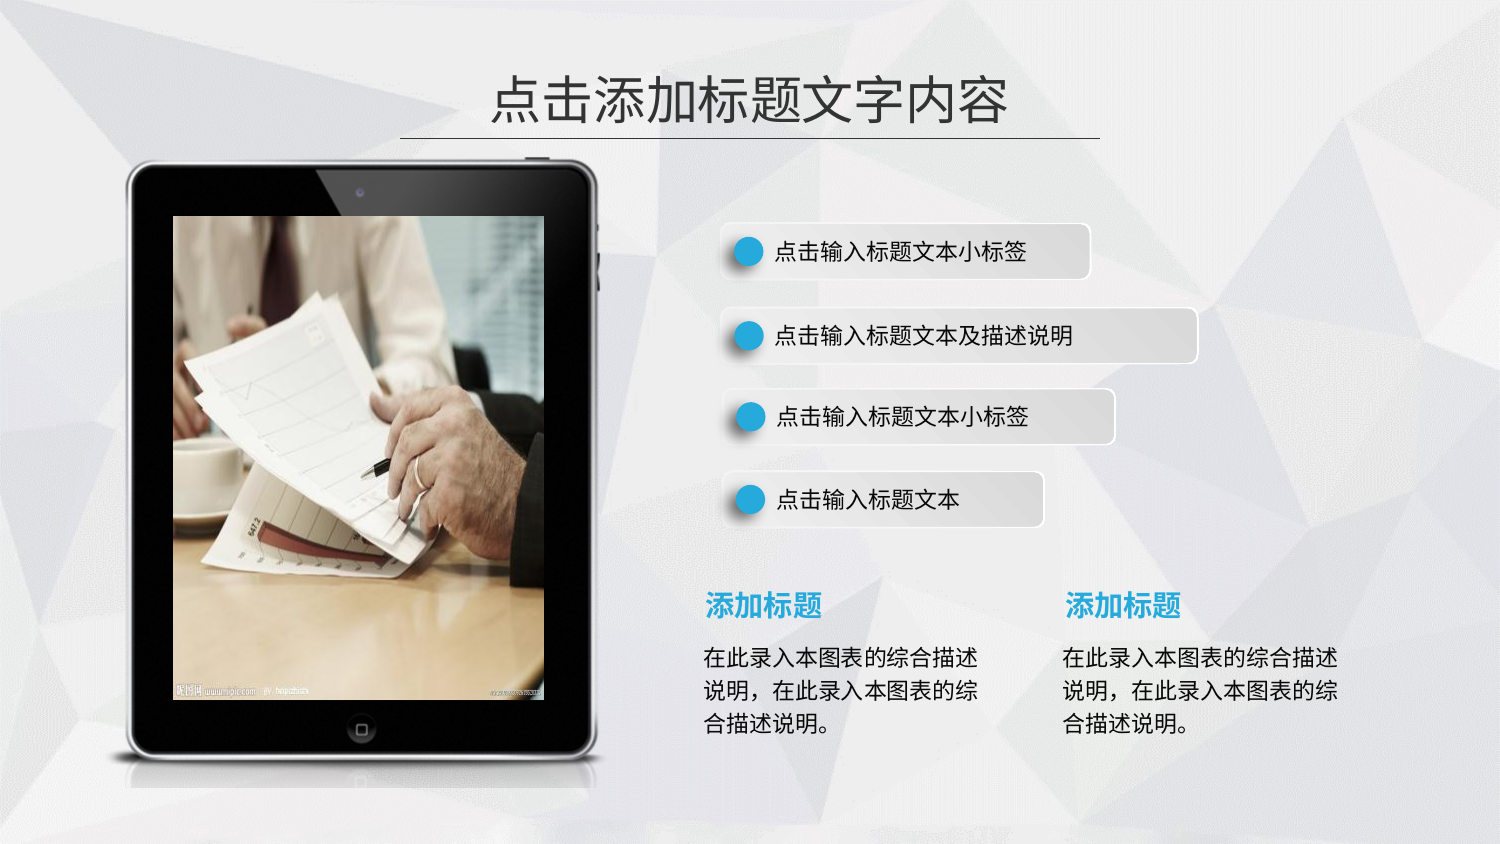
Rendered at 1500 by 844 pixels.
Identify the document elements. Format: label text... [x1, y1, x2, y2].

text_box 添加标题 [1050, 579, 1211, 630]
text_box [721, 470, 1046, 529]
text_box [720, 306, 1200, 365]
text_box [95, 139, 621, 789]
text_box 在此录入本图表的综合描述说明，在此录入本图表的综合描述说明。 [1047, 630, 1365, 745]
text_box 添加标题 [690, 579, 869, 630]
text_box 点击添加标题文字内容 [472, 60, 1028, 137]
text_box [719, 222, 1092, 281]
text_box 在此录入本图表的综合描述说明，在此录入本图表的综合描述说明。 [688, 630, 1005, 745]
picture [0, 0, 1500, 844]
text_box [722, 387, 1117, 446]
